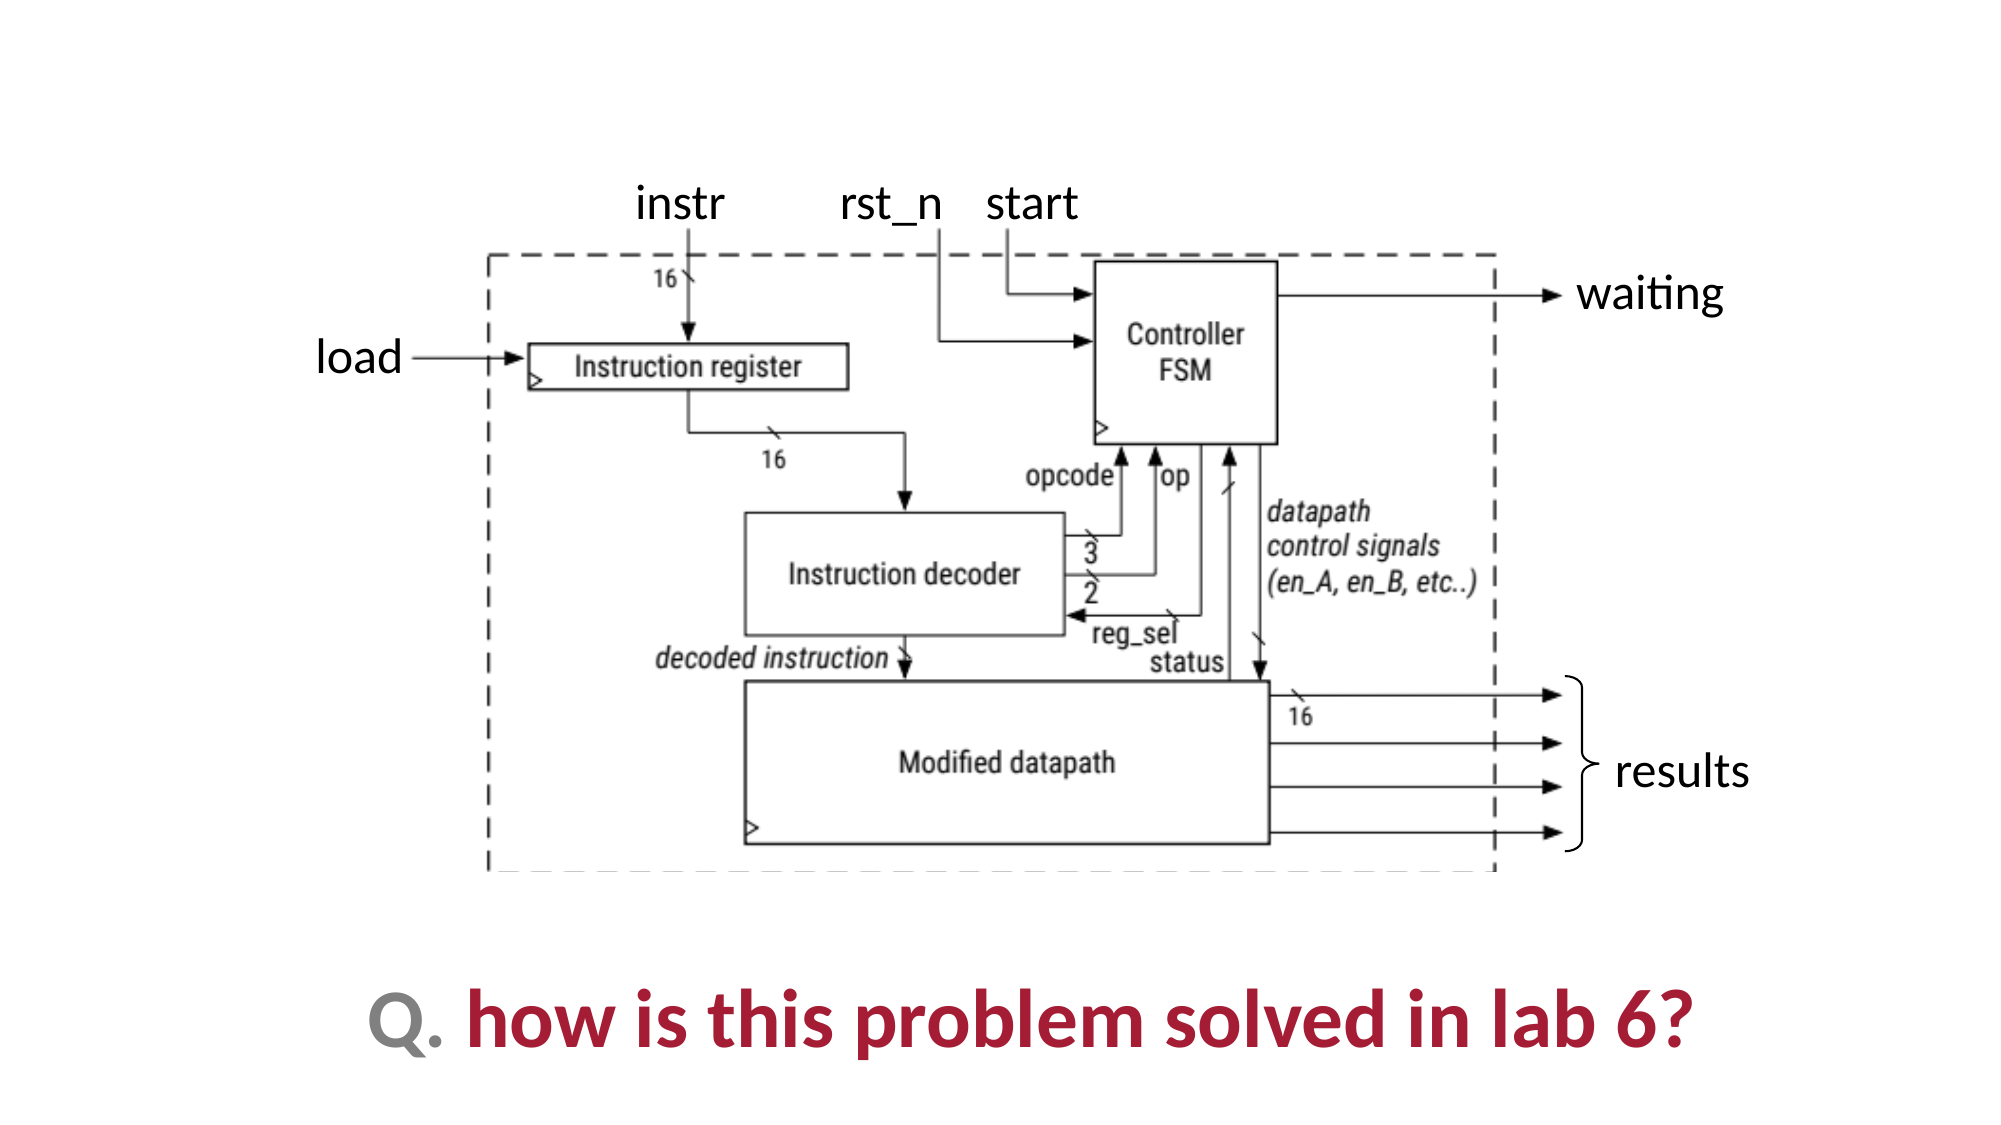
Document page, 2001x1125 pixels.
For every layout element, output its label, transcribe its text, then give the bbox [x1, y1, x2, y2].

text_box [1569, 675, 1600, 852]
text_box start [970, 162, 1095, 221]
text_box Q. how is this problem solved in lab 6? [352, 957, 1713, 1072]
text_box results [1600, 730, 1766, 806]
text_box rst_n [824, 162, 959, 221]
text_box instr [620, 162, 741, 221]
picture [406, 221, 1569, 872]
text_box load [300, 316, 406, 391]
text_box waiting [1569, 252, 1740, 327]
